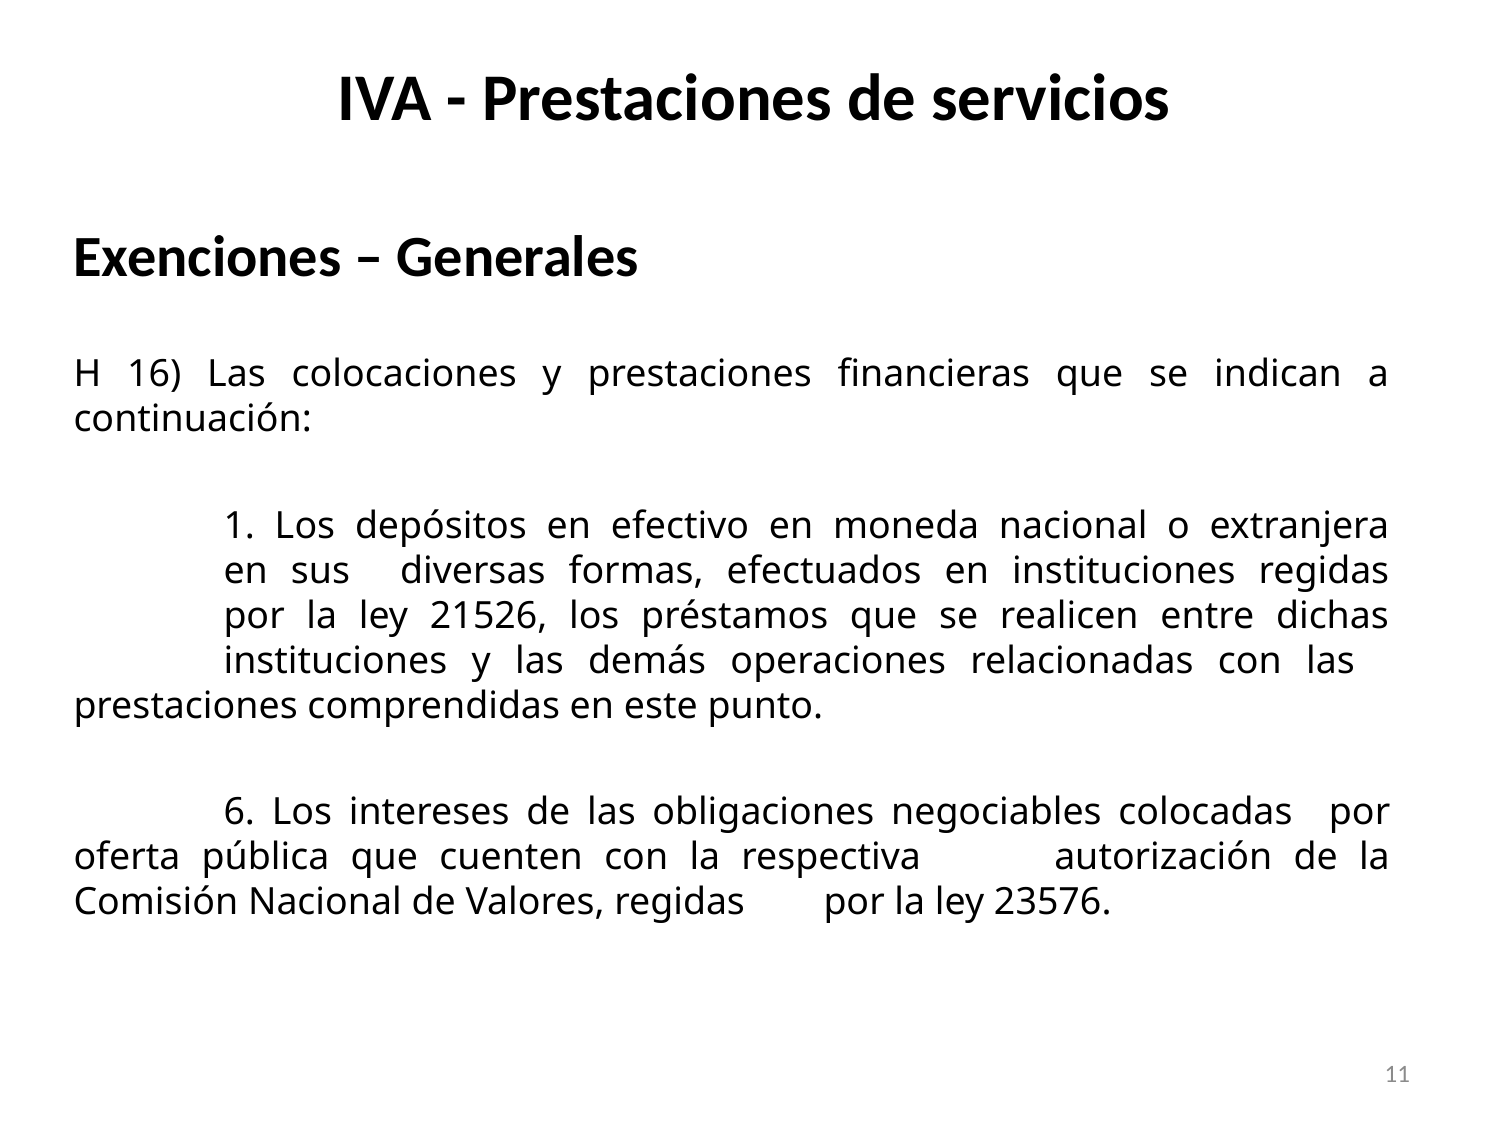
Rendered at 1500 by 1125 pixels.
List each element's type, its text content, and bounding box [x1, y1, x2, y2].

list Exenciones – Generales H 16) Las colocaciones y prestaciones financieras que se indican a continuación: 1. Los depósitos en efectivo en moneda nacional o extranjera en sus diversas formas, efectuados en instituciones regidas por la ley 21526, los préstamos que se realicen entre dichas instituciones y las demás operaciones relacionadas con las prestaciones comprendidas en este punto. 6. Los intereses de las obligaciones negociables colocadas por oferta pública que cuenten con la respectiva autorización de la Comisión Nacional de Valores, regidas por la ley 23576. [58, 210, 1406, 979]
slide_number 11 [1074, 1042, 1425, 1103]
title IVA - Prestaciones de servicios [117, 0, 1393, 188]
